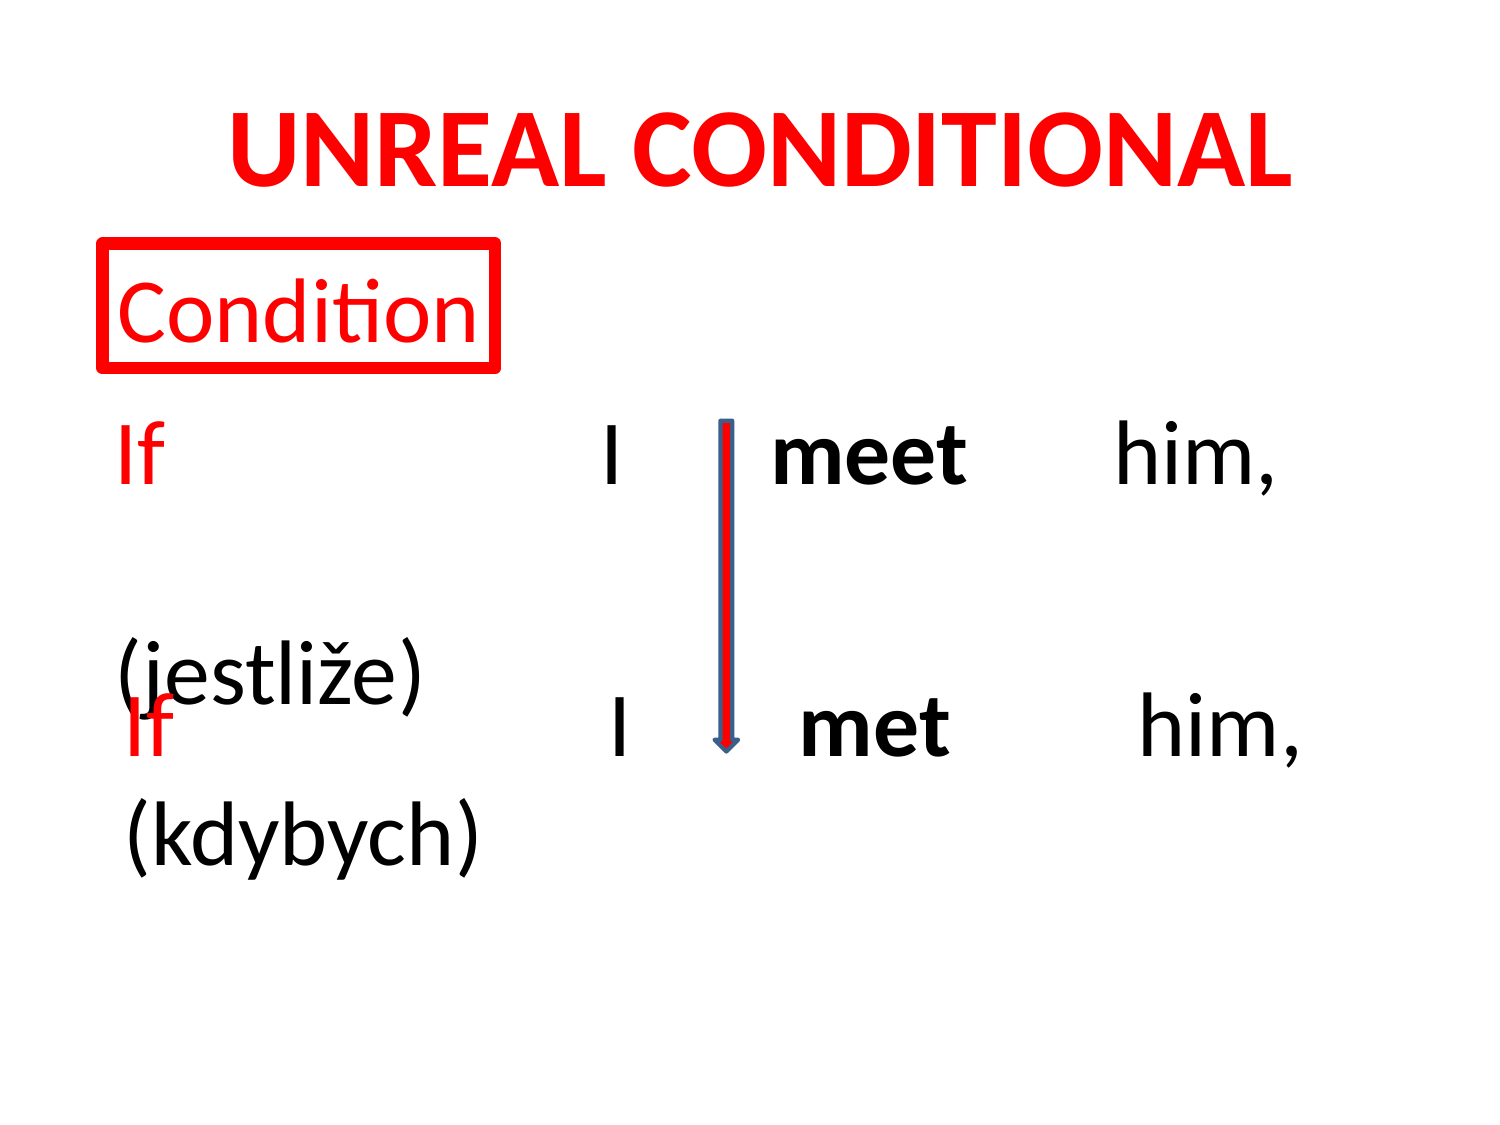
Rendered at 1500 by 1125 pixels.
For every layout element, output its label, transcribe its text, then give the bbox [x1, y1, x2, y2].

text_box If I meet him, (jestliže) [100, 385, 1329, 730]
text_box Condition [102, 243, 496, 369]
text_box [712, 418, 741, 754]
text_box If I met him, (kdybych) [108, 656, 1402, 892]
text_box UNREAL CONDITIONAL [212, 66, 1310, 217]
